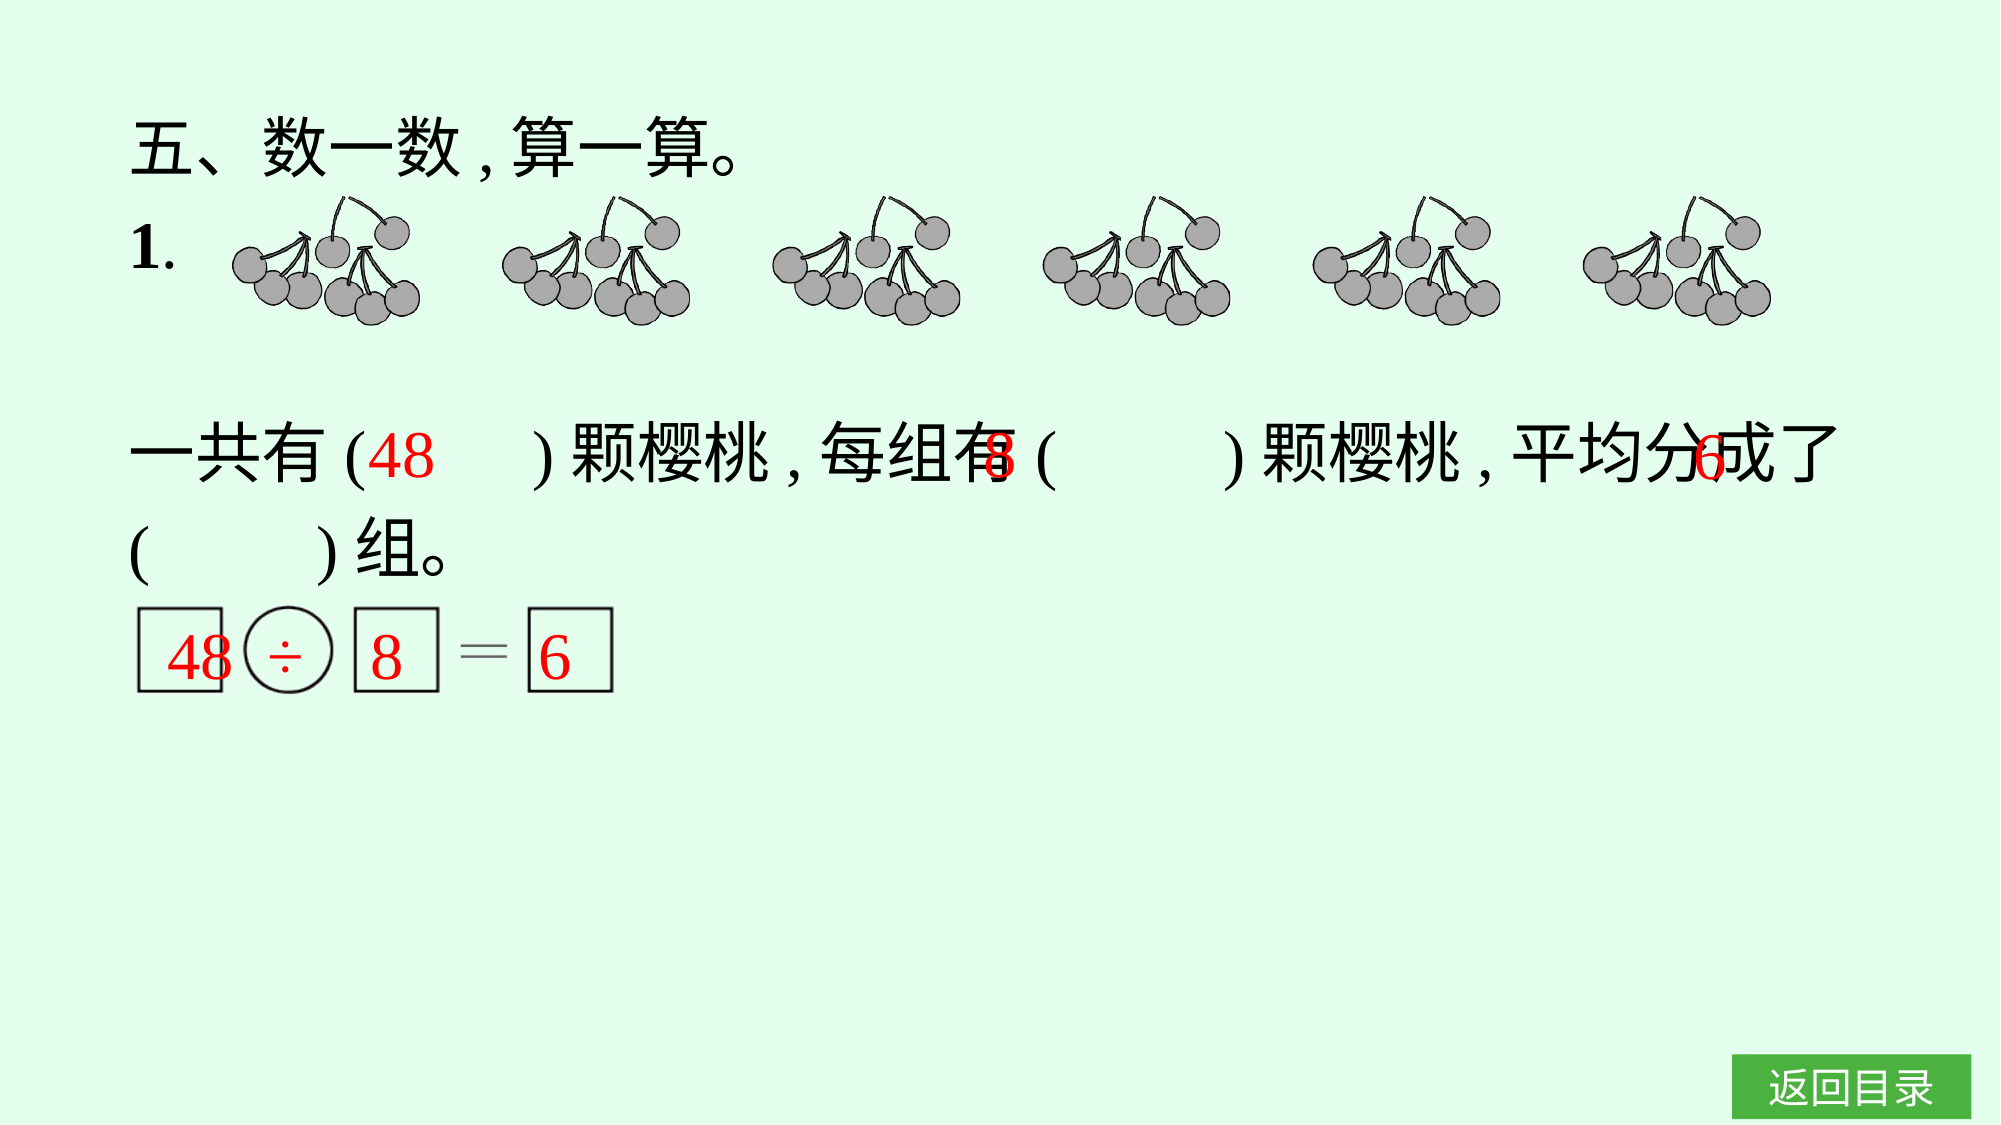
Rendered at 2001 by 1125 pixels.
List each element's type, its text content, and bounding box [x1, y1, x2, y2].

text_box 6 [1679, 389, 1743, 500]
text_box 48 [354, 387, 451, 499]
text_box 8 [968, 387, 1032, 499]
text_box 五、数一数,算一算。 1. [113, 82, 1887, 290]
picture [113, 583, 666, 707]
text_box 一共有( )颗樱桃,每组有( )颗樱桃,平均分成了( )组。 [113, 387, 1887, 594]
picture [228, 184, 1772, 329]
